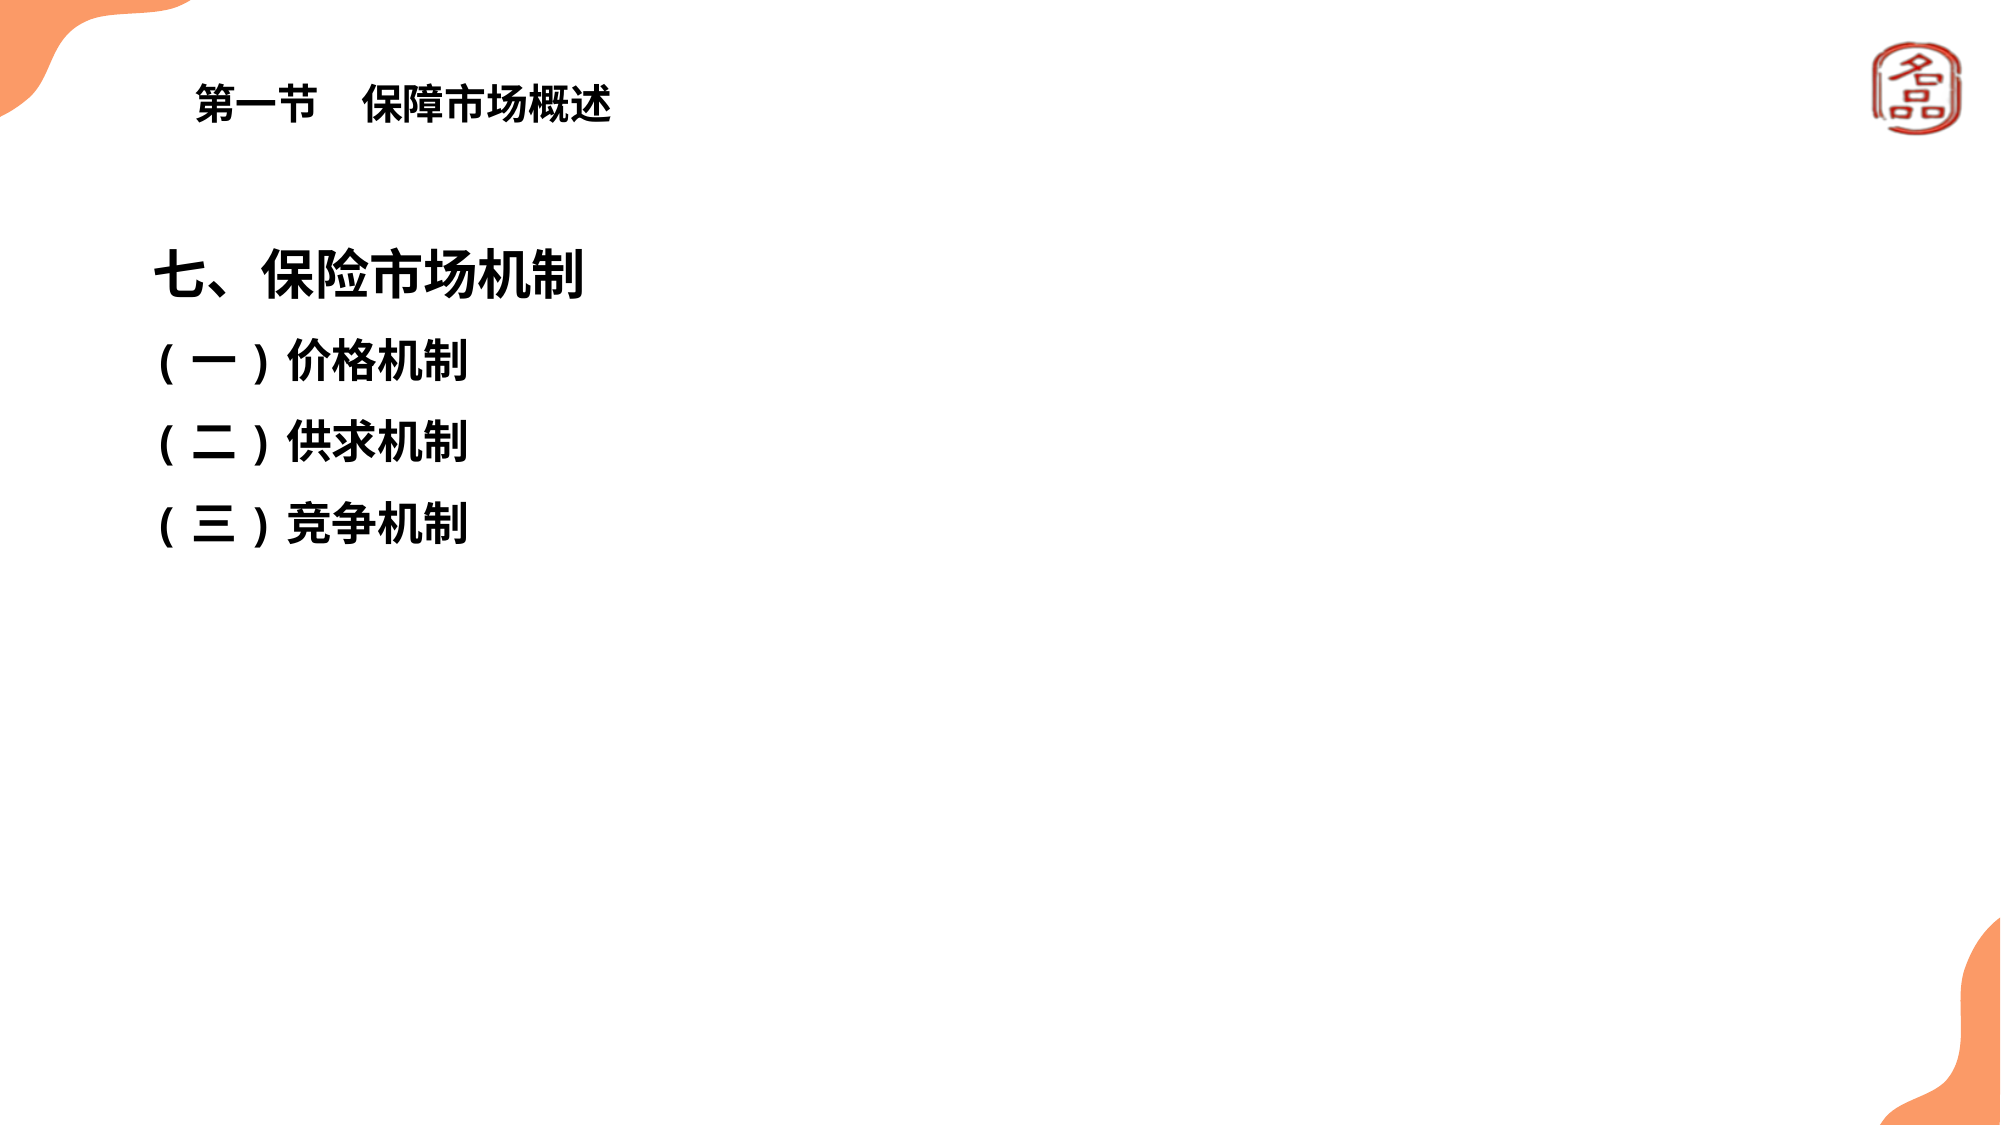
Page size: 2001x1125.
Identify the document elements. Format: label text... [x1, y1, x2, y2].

title 第一节 保障市场概述 [137, 60, 1863, 152]
list 七、保险市场机制 (一)价格机制 (二)供求机制 (三)竞争机制 [137, 217, 1863, 1031]
picture [1861, 10, 1990, 147]
